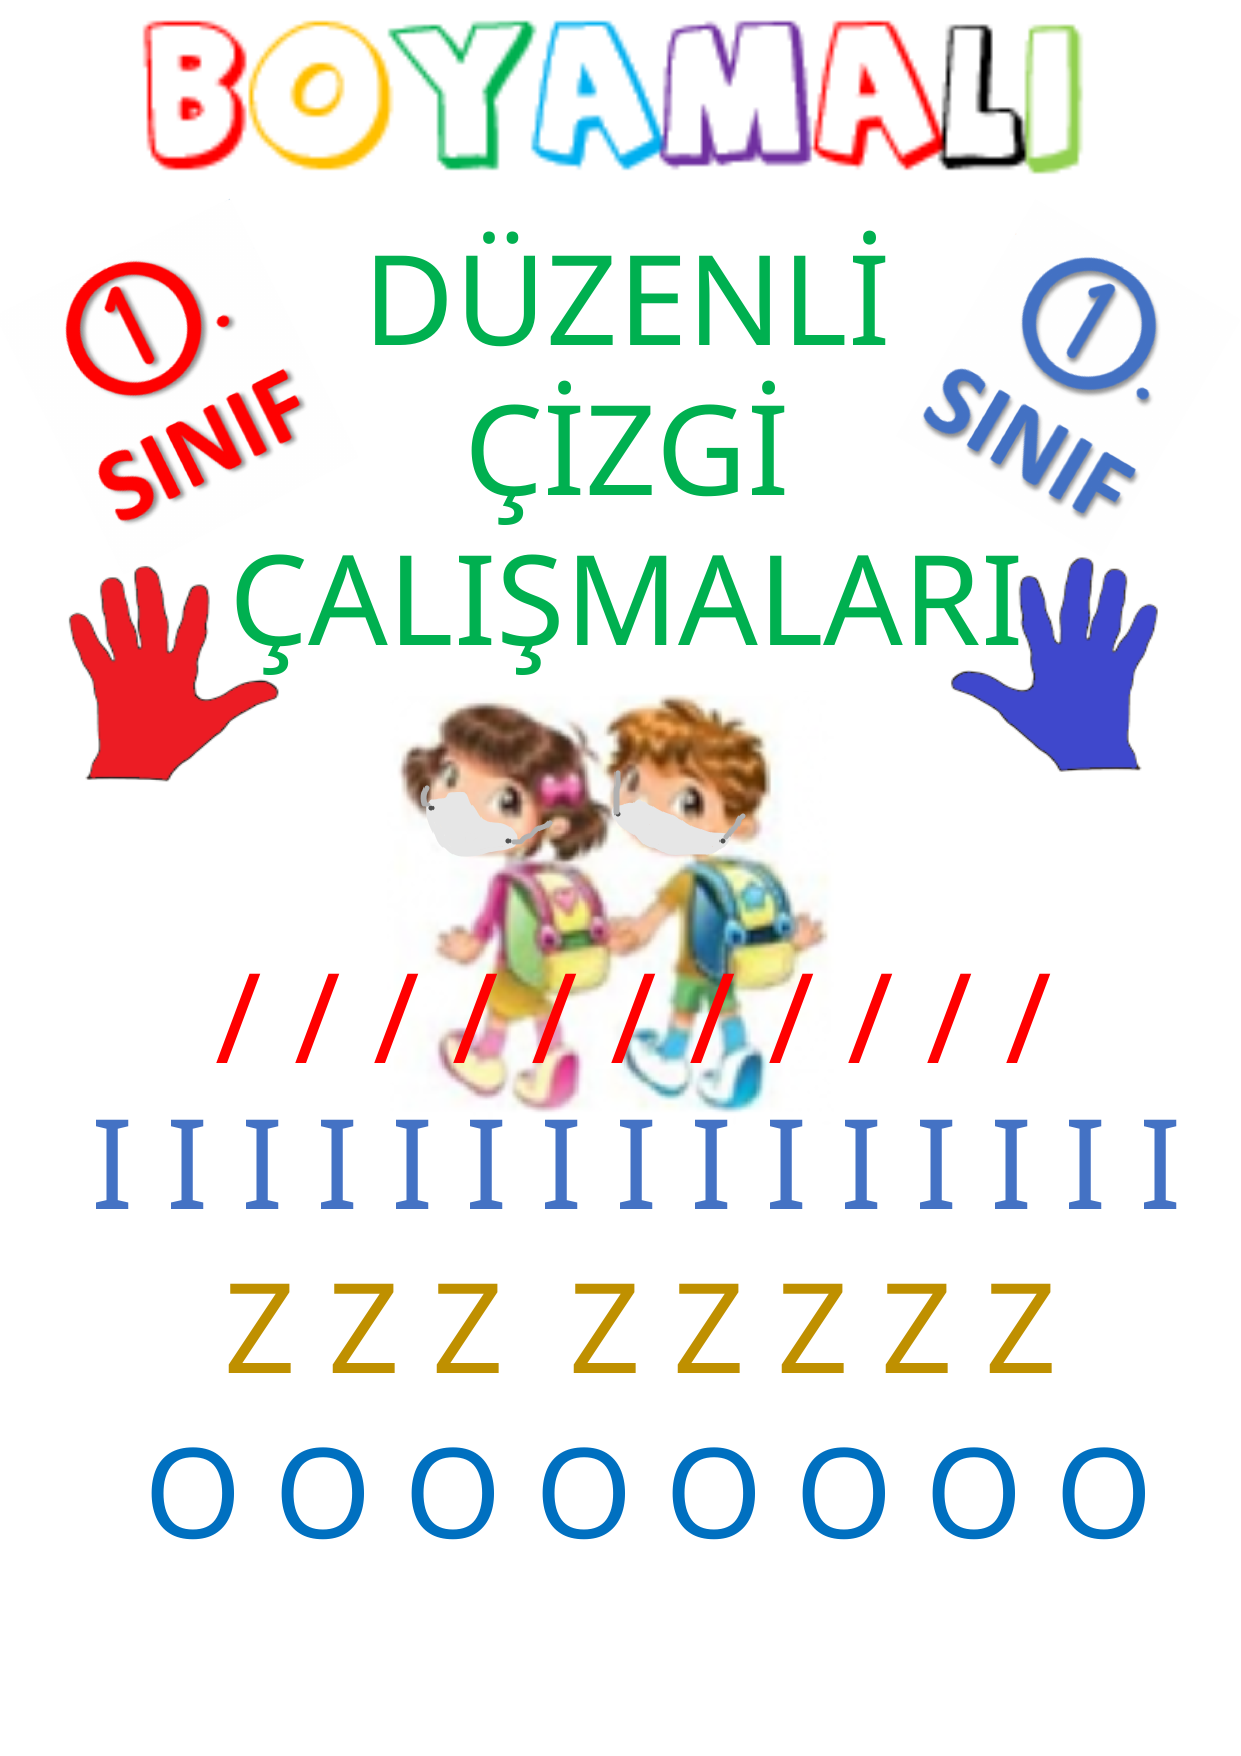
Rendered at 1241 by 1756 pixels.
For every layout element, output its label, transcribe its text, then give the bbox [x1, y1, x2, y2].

text_box / / / / / / / / / / / [883, 931, 1067, 1076]
picture [134, 8, 1106, 193]
picture [949, 240, 1187, 515]
text_box O O O O O O O O [129, 1405, 1170, 1571]
text_box I I I I I I I I I I I I I I I [76, 1076, 1199, 1242]
picture [348, 691, 883, 1125]
text_box DÜZENLİ ÇİZGİ ÇALIŞMALARI [215, 213, 1040, 679]
picture [45, 241, 308, 797]
text_box / / / / / / / / / / / [200, 931, 348, 1076]
text_box Z Z Z Z Z Z Z Z [209, 1240, 1072, 1405]
picture [929, 531, 1195, 800]
